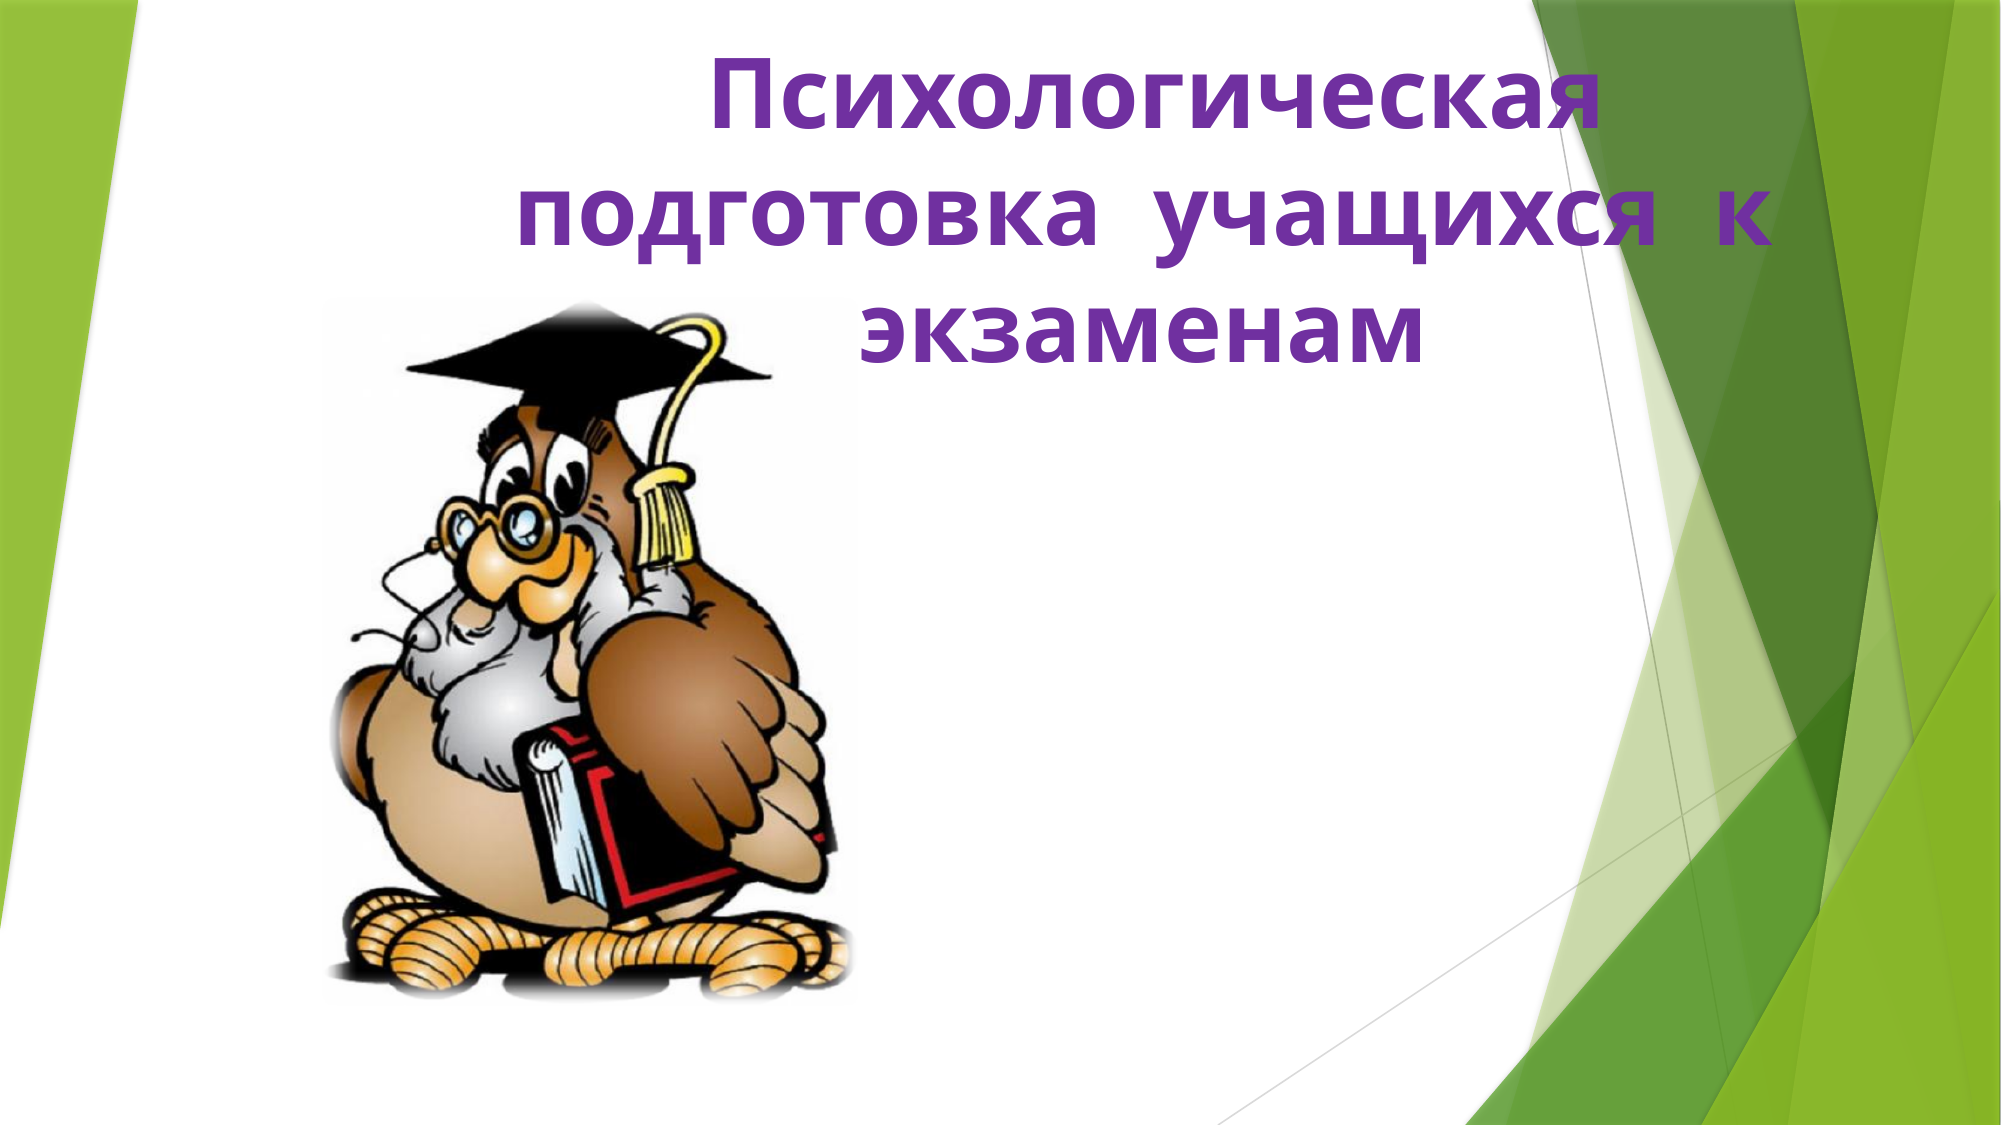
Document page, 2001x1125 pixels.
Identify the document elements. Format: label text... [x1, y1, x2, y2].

title Психологическая подготовка учащихся к экзаменам [424, 18, 1888, 390]
picture [321, 297, 860, 1007]
